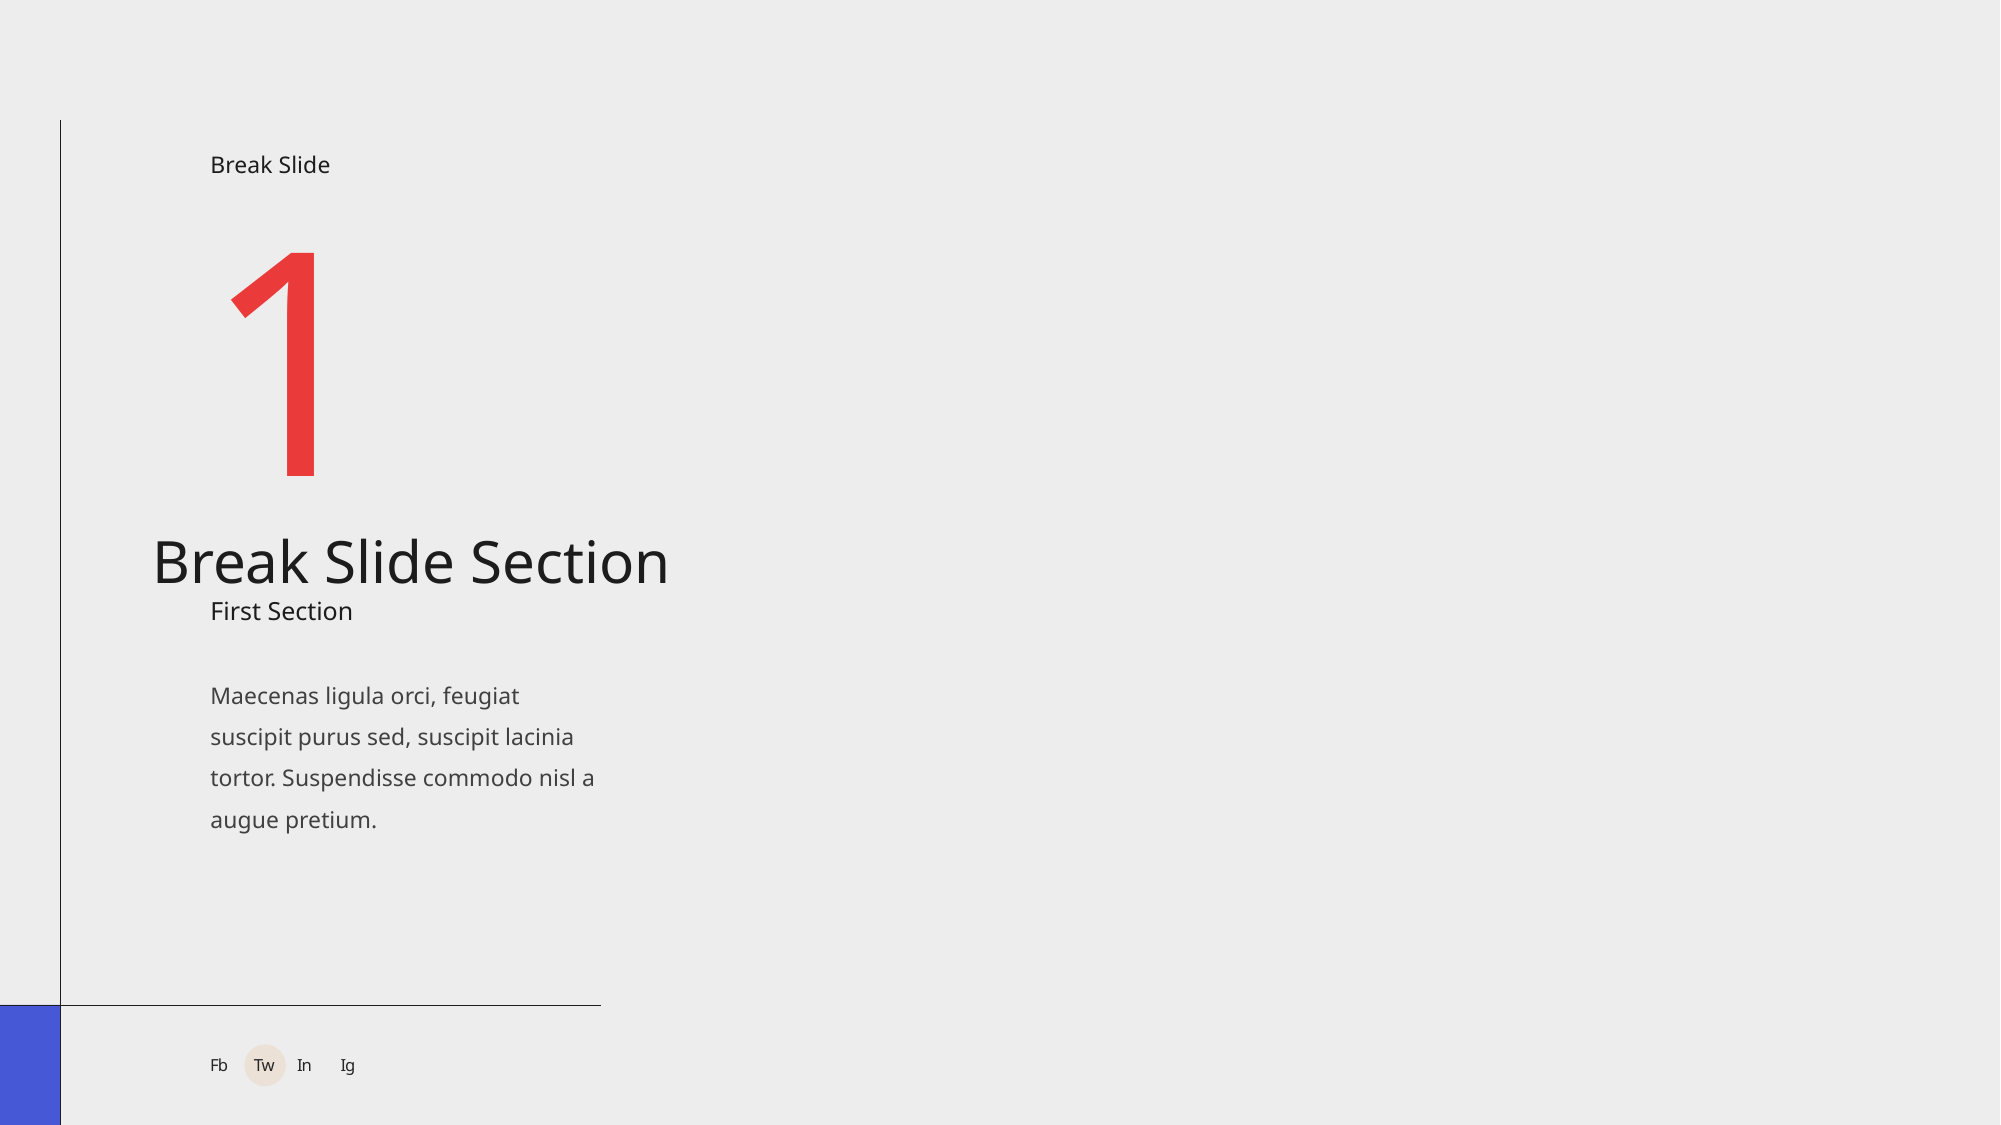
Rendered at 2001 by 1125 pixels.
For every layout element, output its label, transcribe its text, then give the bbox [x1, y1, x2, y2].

text_box In [297, 1047, 322, 1083]
text_box Ig [340, 1047, 365, 1083]
text_box First Section [210, 596, 503, 626]
text_box [243, 1043, 278, 1088]
text_box Break Slide Section [152, 525, 671, 596]
text_box Break Slide [210, 150, 597, 178]
text_box [279, 1048, 287, 1083]
text_box Maecenas ligula orci, feugiat suscipit purus sed, suscipit lacinia tortor. Suspendisse commodo nisl a augue pretium. [210, 667, 597, 833]
text_box Tw [253, 1047, 279, 1083]
text_box Fb [210, 1047, 235, 1083]
text_box 1 [203, 164, 590, 525]
